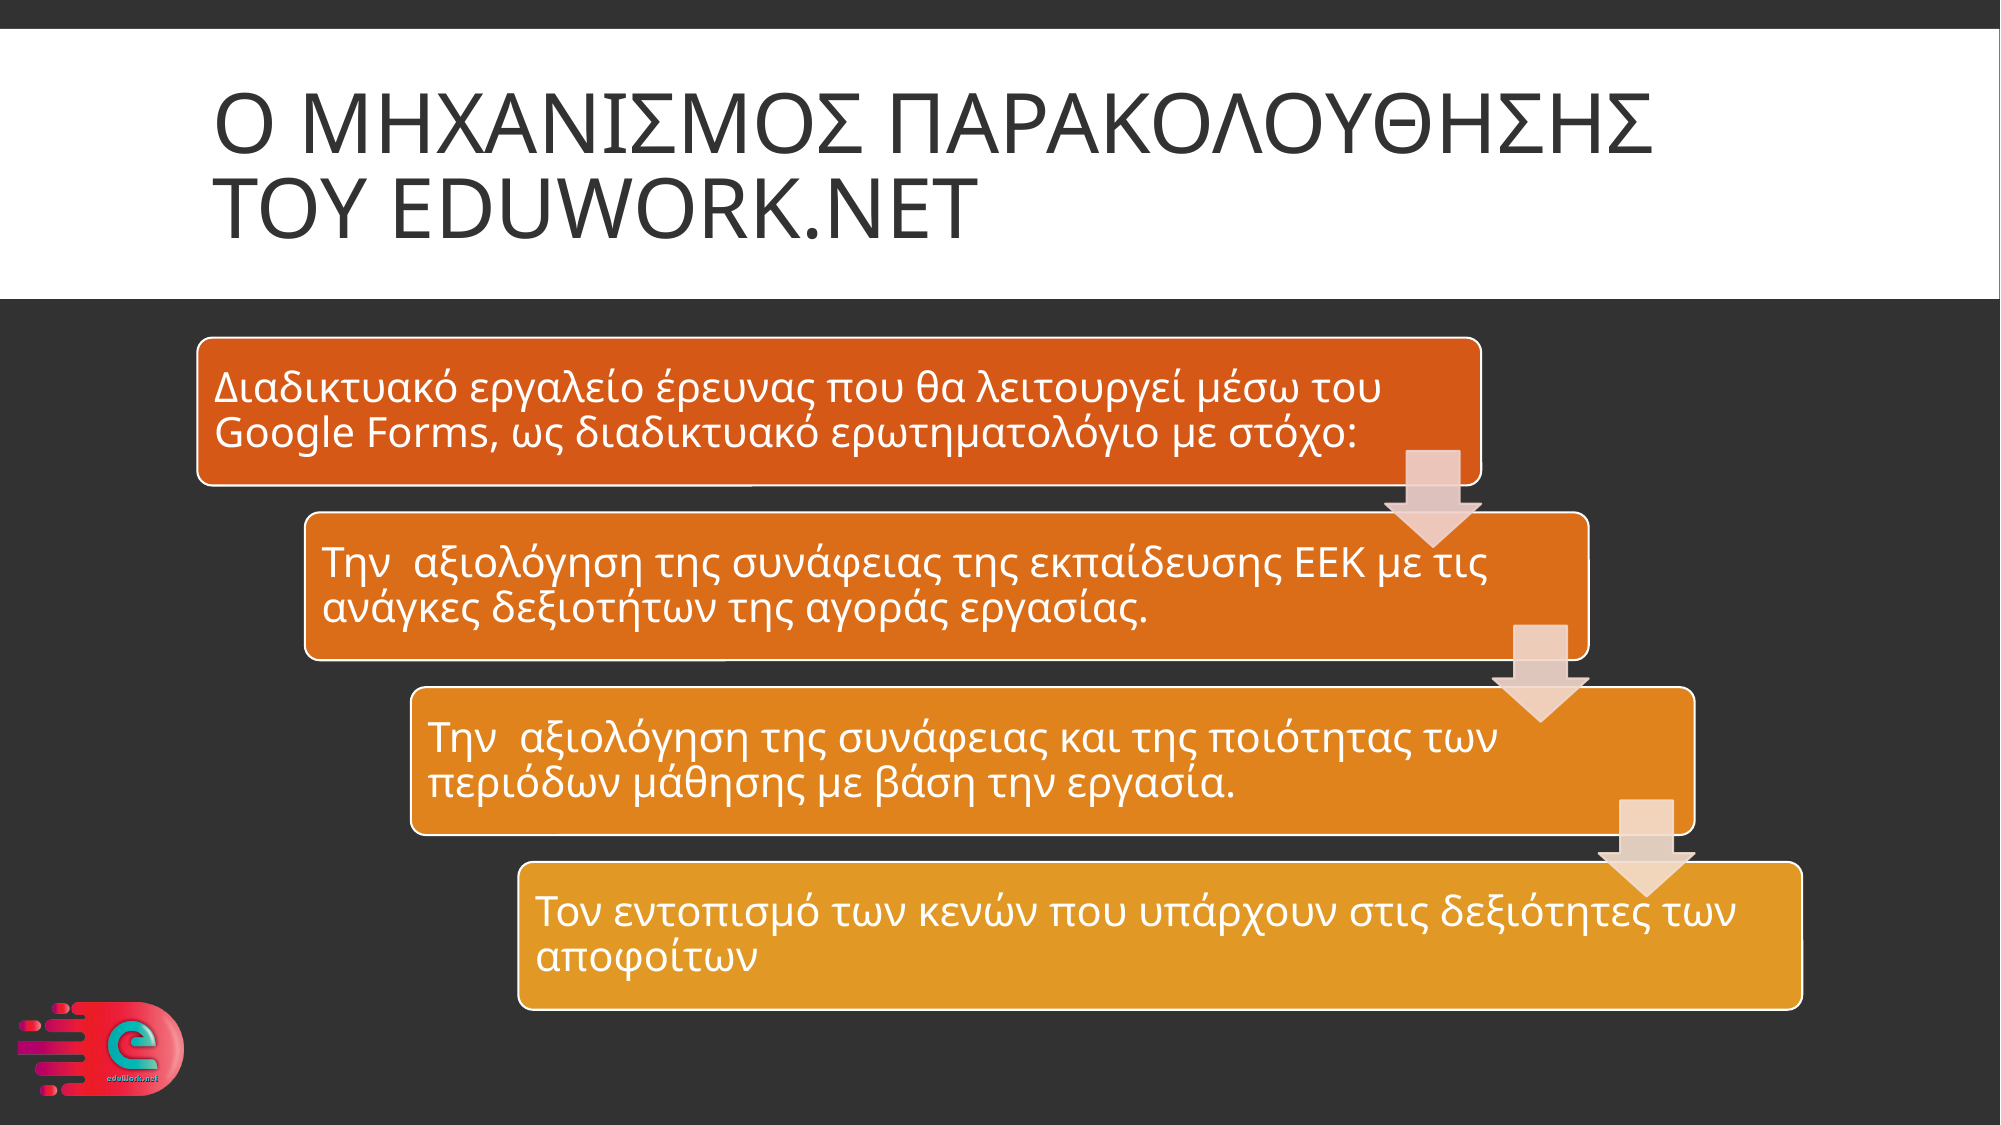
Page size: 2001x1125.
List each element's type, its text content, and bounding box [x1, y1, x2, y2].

picture [17, 1002, 184, 1096]
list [197, 337, 1803, 1010]
title Ο μηχανισμοσ παρακολουθησησ του eduwork.net [197, 46, 1803, 295]
